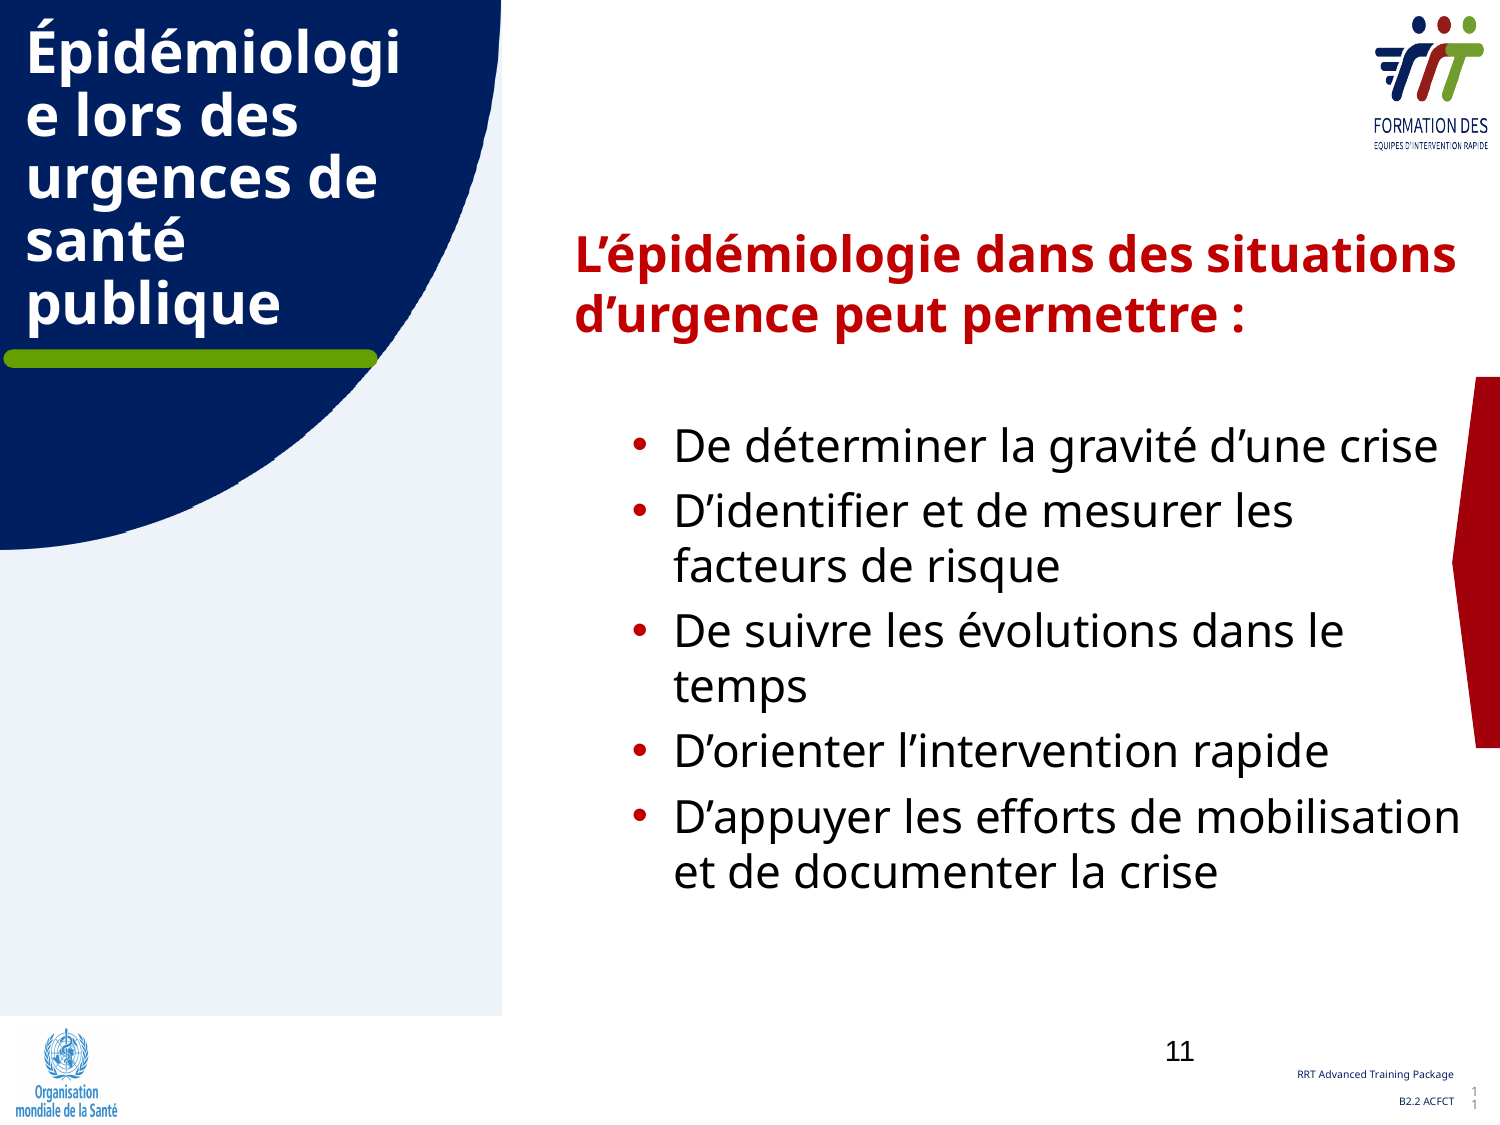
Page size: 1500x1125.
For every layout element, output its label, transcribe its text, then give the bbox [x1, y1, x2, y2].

slide_number 11 [1149, 1024, 1500, 1103]
text_box [301, 190, 1481, 404]
picture [0, 0, 502, 1018]
title Épidémiologie lors des urgences de santé publique [17, 78, 444, 349]
list L’épidémiologie dans des situations d’urgence peut permettre : De déterminer la gravité d’une crise D’identifier et de mesurer les facteurs de risque De suivre les évolutions dans le temps D’orienter l’intervention rapide D’appuyer les efforts de mobilisation et de documenter la crise [548, 404, 1477, 1125]
picture [15, 1027, 118, 1118]
picture [1374, 15, 1488, 151]
text_box [3, 349, 378, 368]
